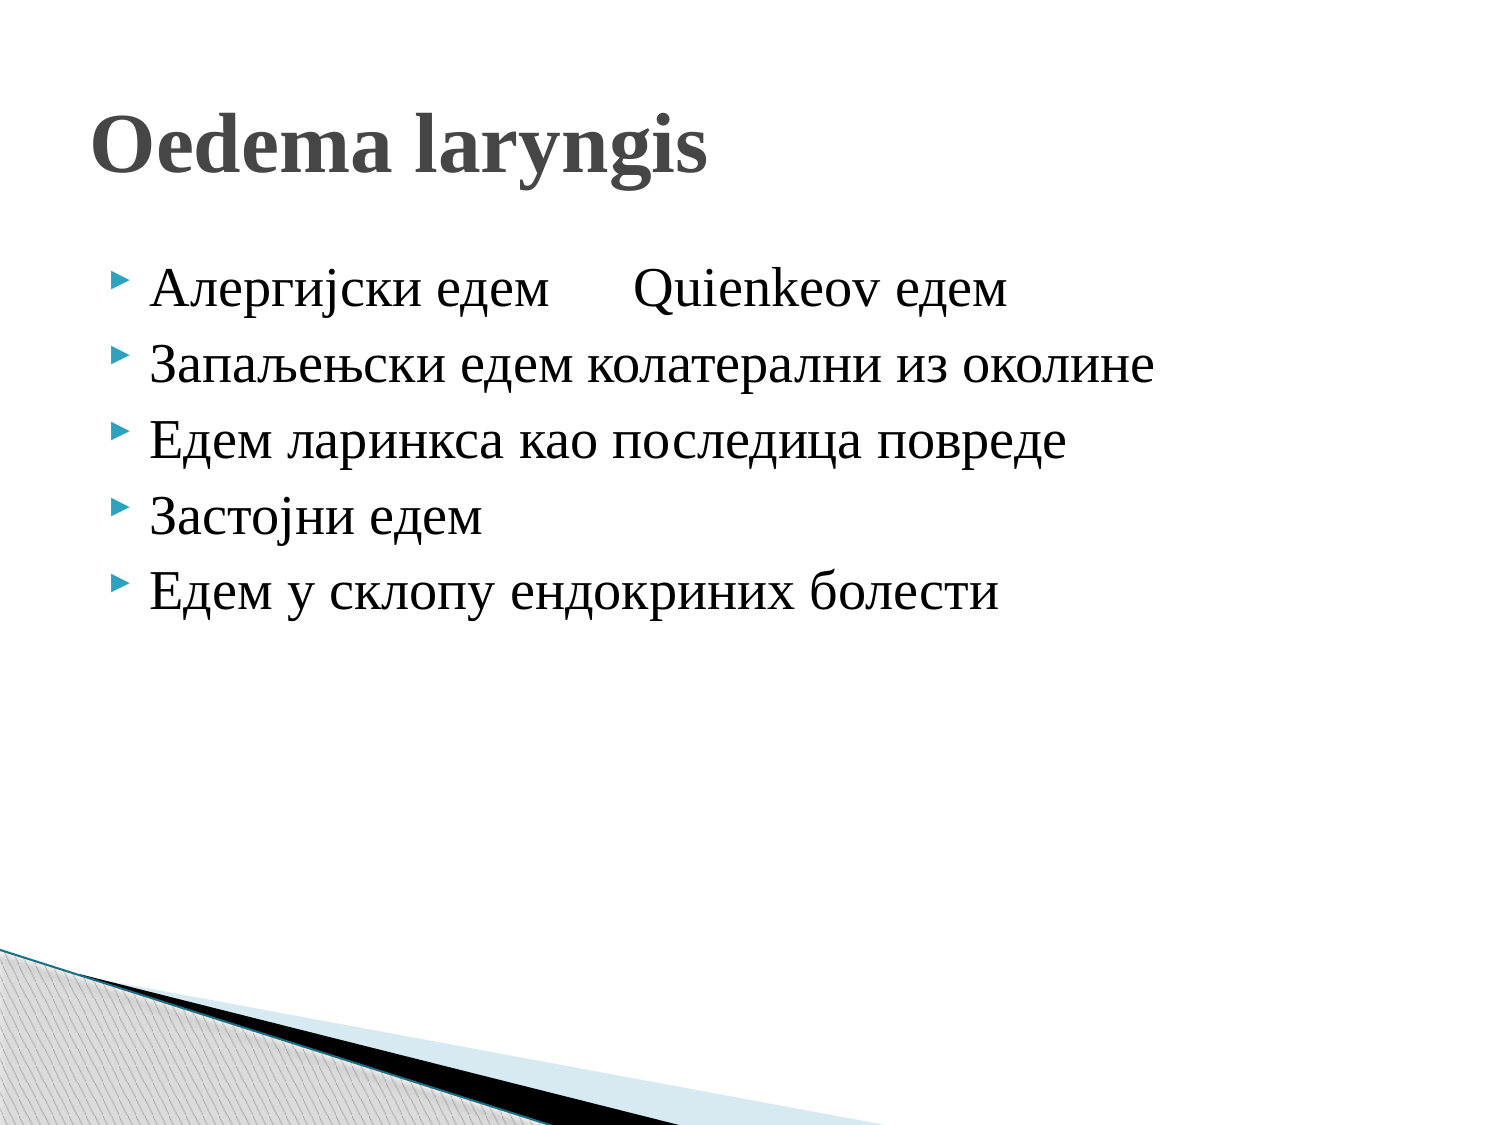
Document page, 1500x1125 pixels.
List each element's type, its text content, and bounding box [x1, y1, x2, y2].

title Oedema laryngis [75, 45, 1425, 233]
list Алергијски едем Quienkeov едем Запаљењски едем колатерални из околине Едем ларинкса као последица повреде Застојни едем Едем у склопу ендокриних болести [74, 242, 1426, 986]
